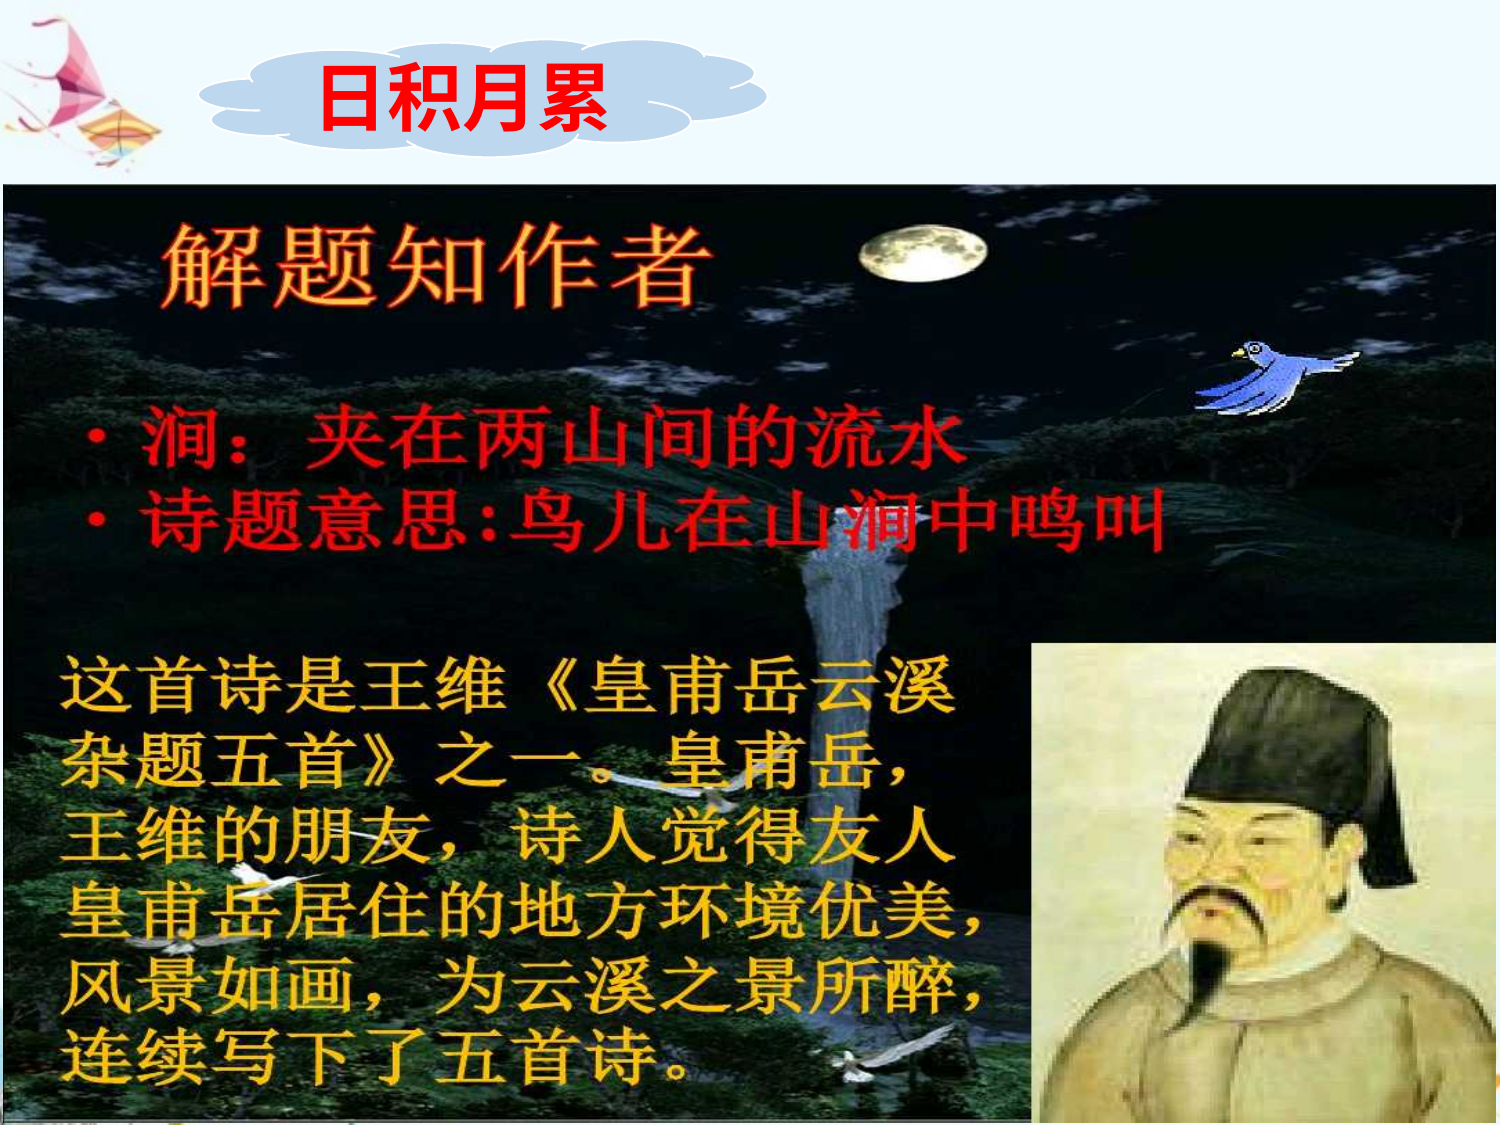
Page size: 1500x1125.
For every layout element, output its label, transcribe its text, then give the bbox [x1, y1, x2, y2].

picture [0, 0, 1500, 1125]
text_box 日积月累 [197, 39, 768, 158]
